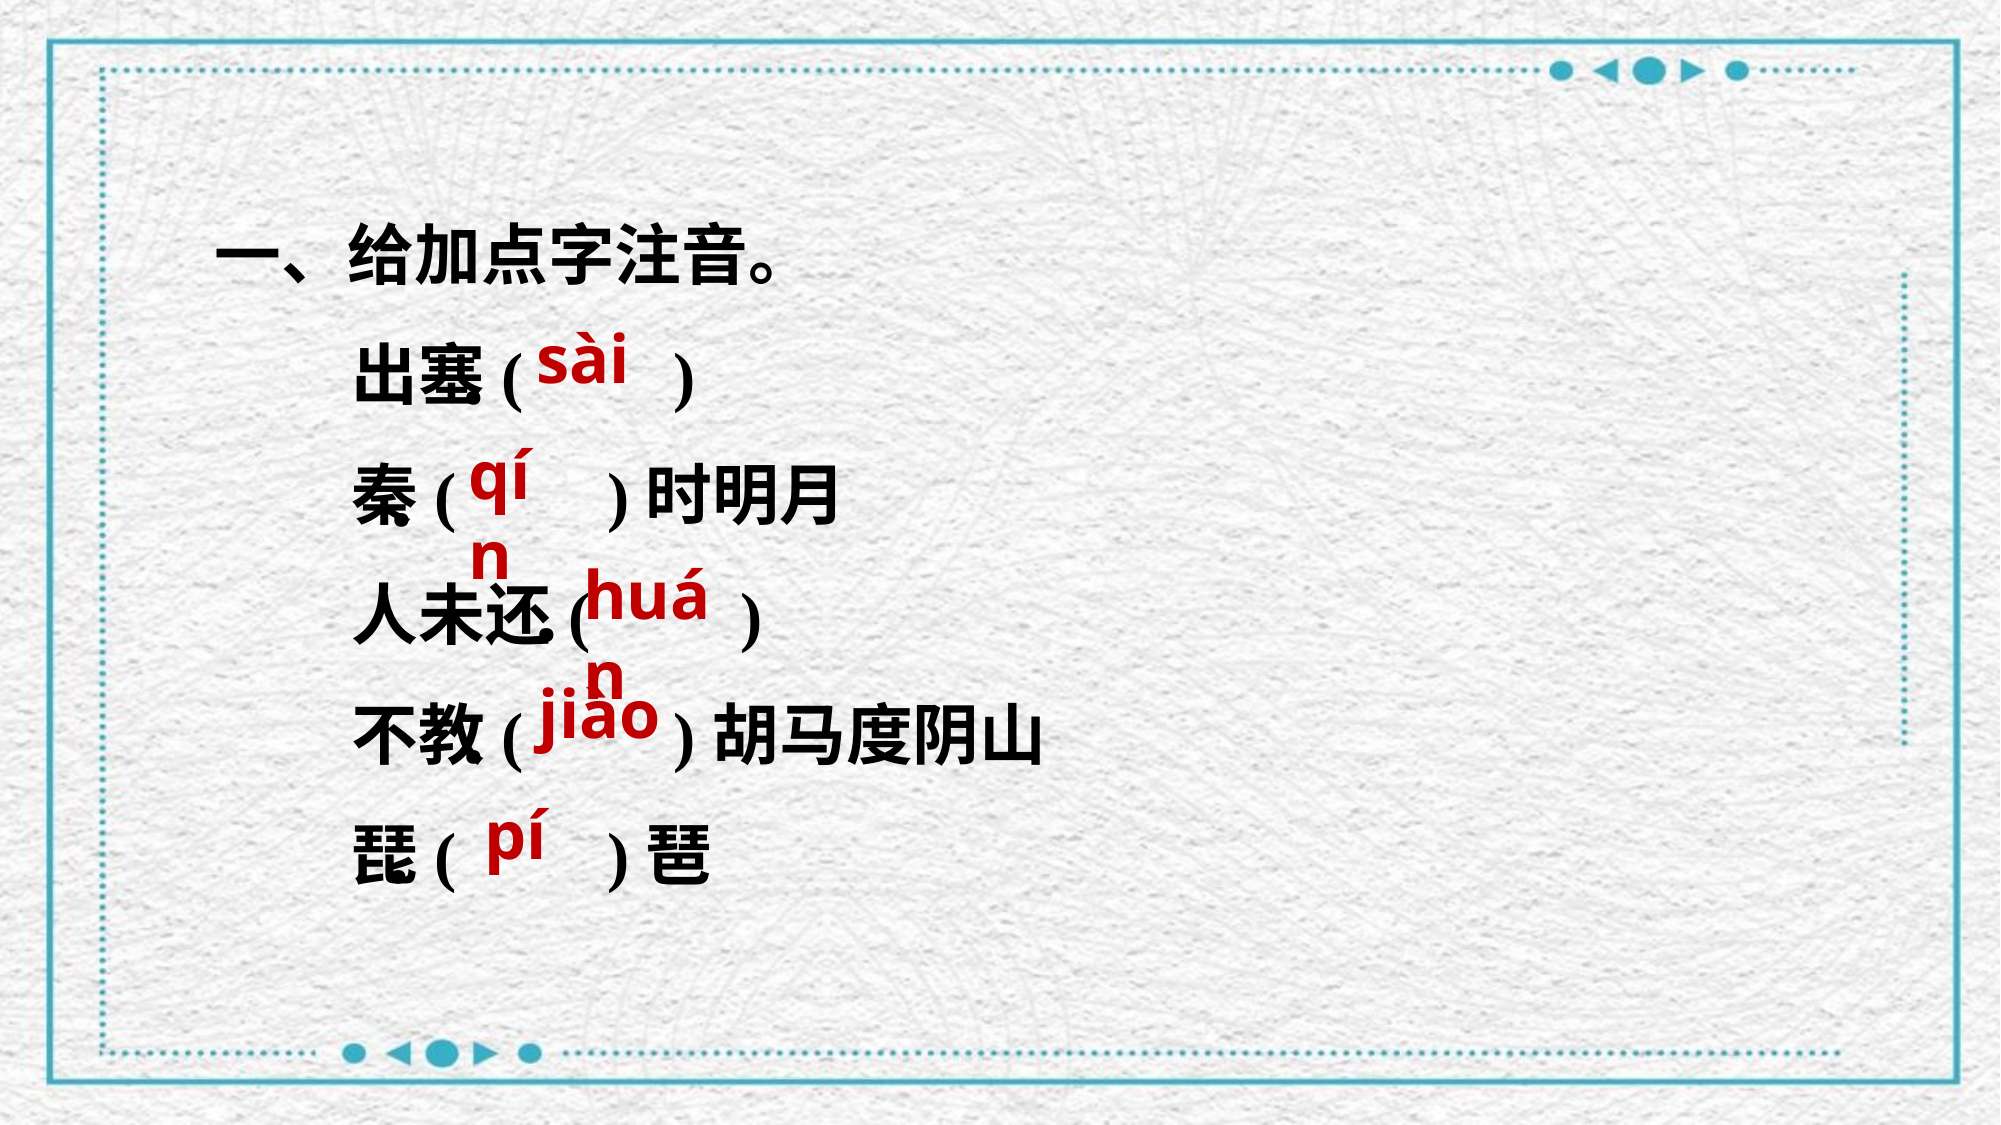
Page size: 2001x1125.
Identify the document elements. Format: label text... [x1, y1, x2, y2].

text_box . [436, 678, 488, 787]
text_box pí [469, 785, 596, 880]
text_box . [360, 798, 413, 907]
text_box . [363, 441, 416, 550]
text_box jiào [524, 664, 709, 760]
text_box . [508, 601, 561, 665]
picture [0, 0, 2000, 1125]
text_box . [436, 319, 488, 428]
text_box huán [568, 545, 753, 720]
text_box sài [521, 308, 654, 404]
text_box qín [454, 425, 586, 601]
text_box 一、给加点字注音。 出塞( ) 秦( )时明月 人未还( ) 不教( )胡马度阴山 琵( )琶 [199, 165, 1616, 901]
